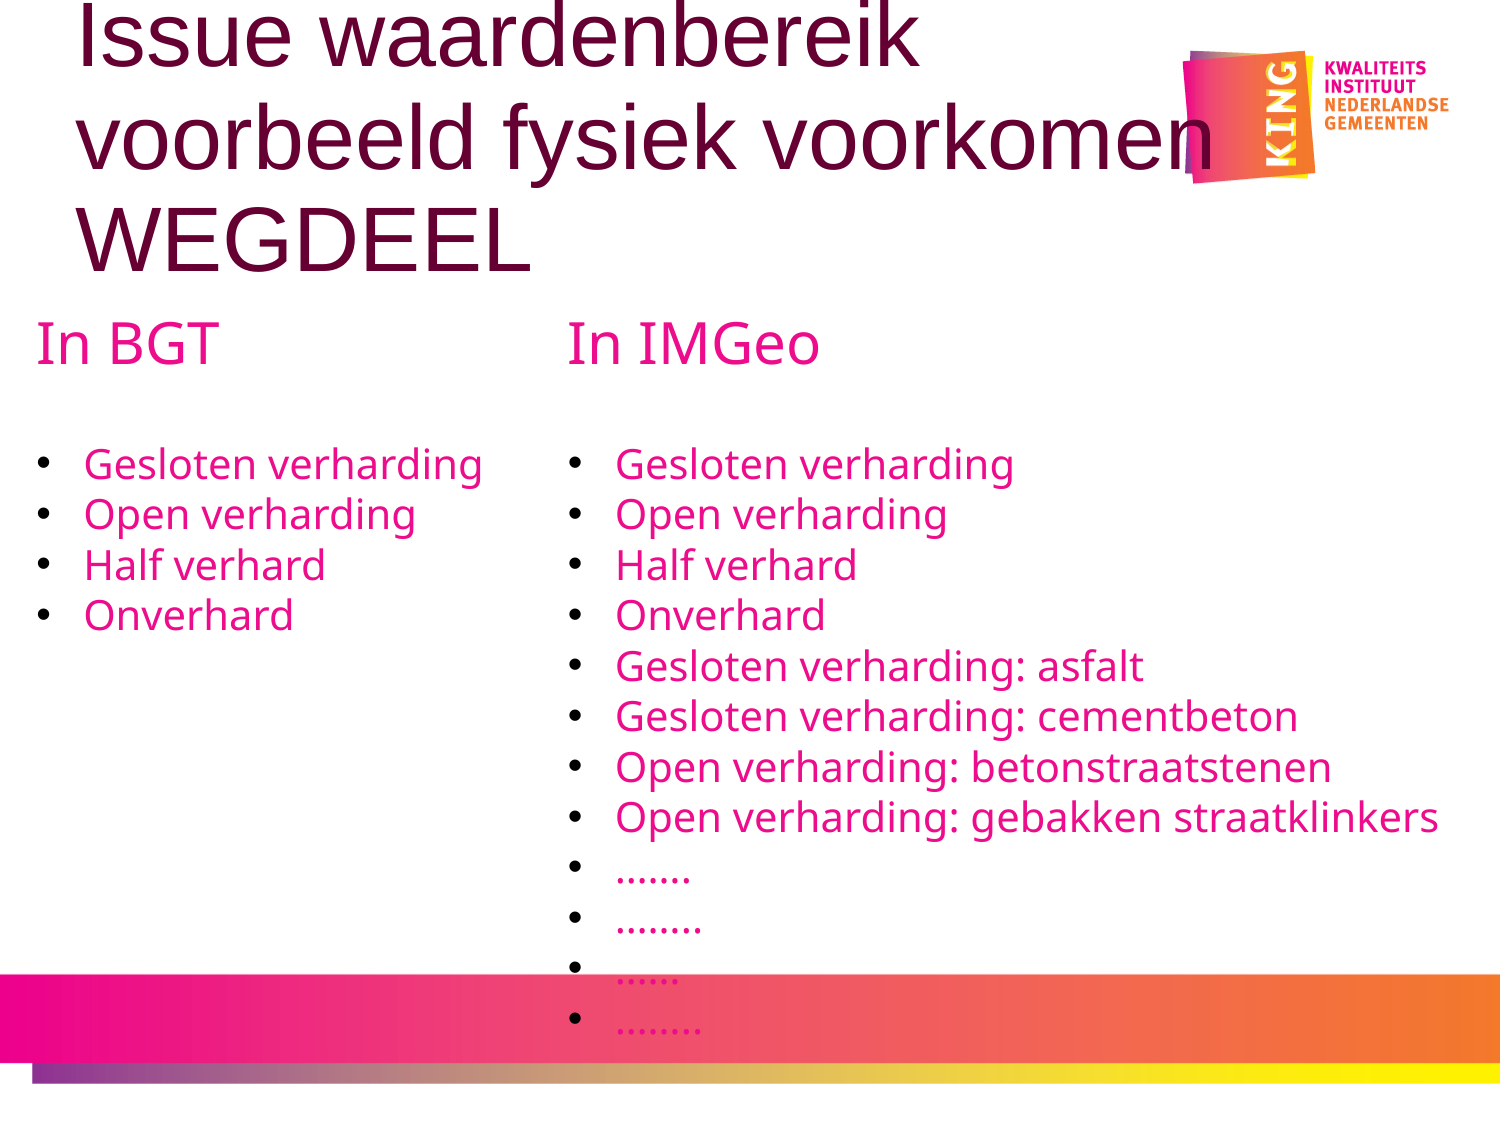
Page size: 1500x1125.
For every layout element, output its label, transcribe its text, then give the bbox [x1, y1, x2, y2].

text_box In IMGeo Gesloten verharding Open verharding Half verhard Onverhard Gesloten verharding: asfalt Gesloten verharding: cementbeton Open verharding: betonstraatstenen Open verharding: gebakken straatklinkers ……. …….. …… …….. [478, 208, 1500, 997]
picture [0, 0, 1500, 208]
list In BGT Gesloten verharding Open verharding Half verhard Onverhard [0, 207, 621, 998]
title Issue waardenbereik voorbeeld fysiek voorkomen WEGDEEL [74, 44, 1425, 208]
picture [0, 997, 1500, 1125]
